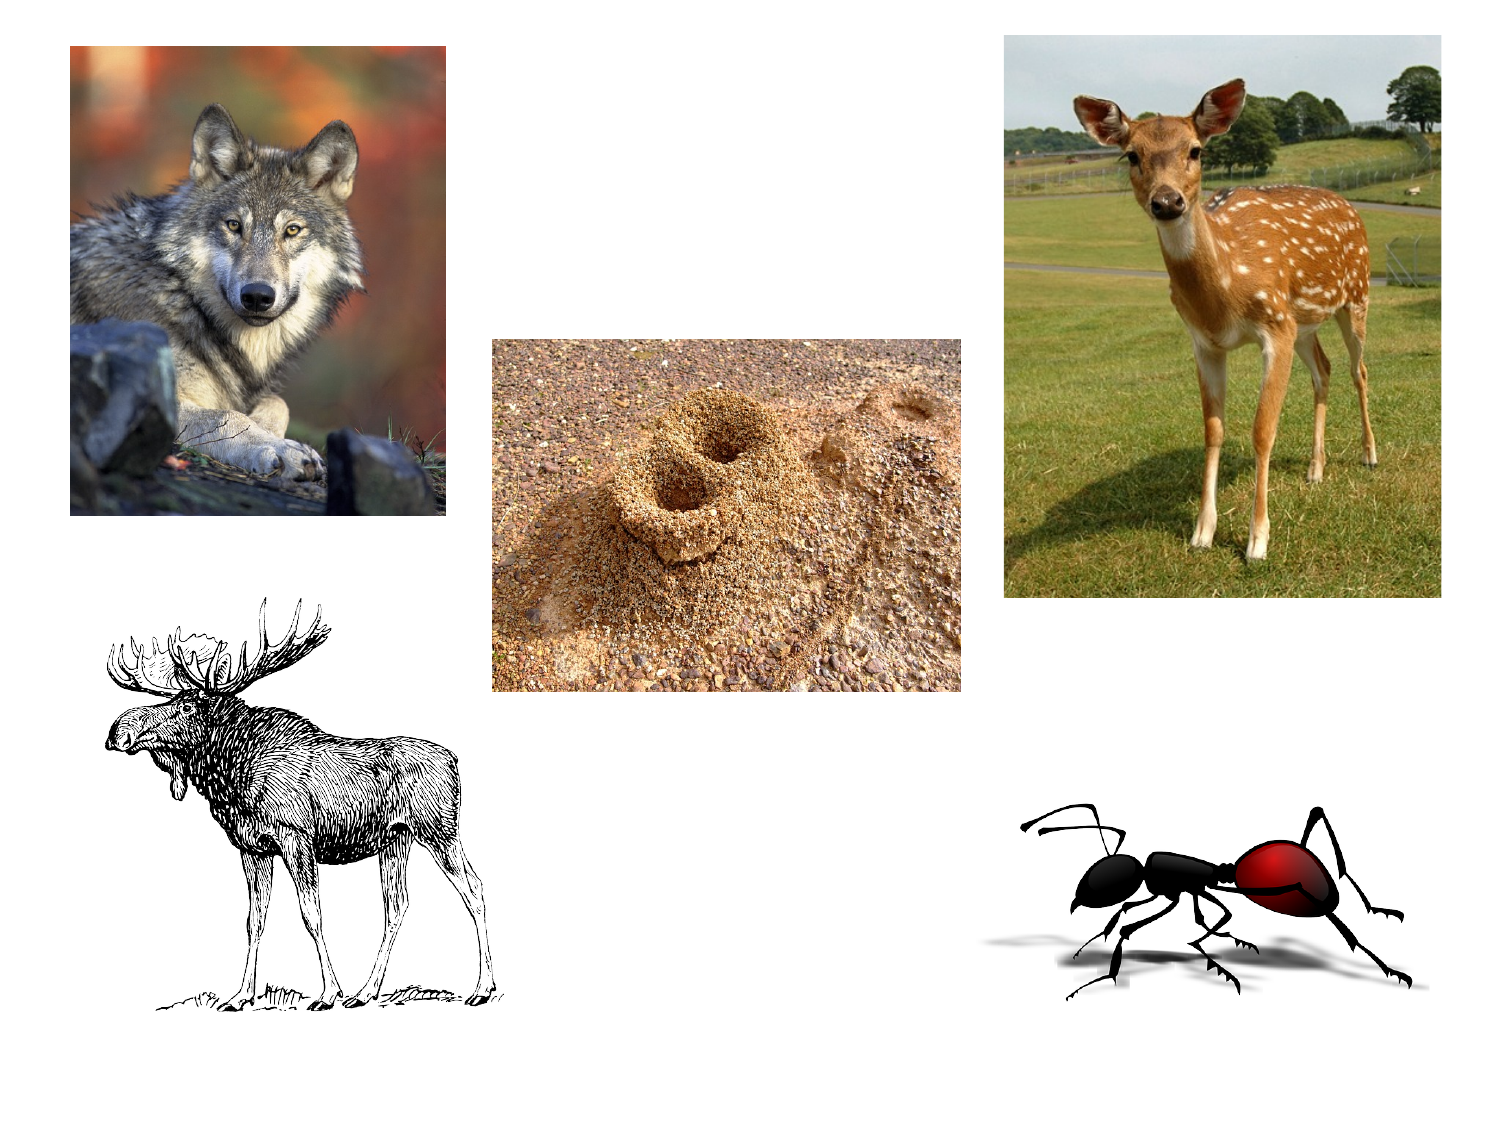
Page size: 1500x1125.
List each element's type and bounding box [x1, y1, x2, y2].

picture [69, 46, 447, 517]
picture [104, 339, 962, 1013]
picture [972, 784, 1442, 1021]
picture [1003, 34, 1442, 599]
